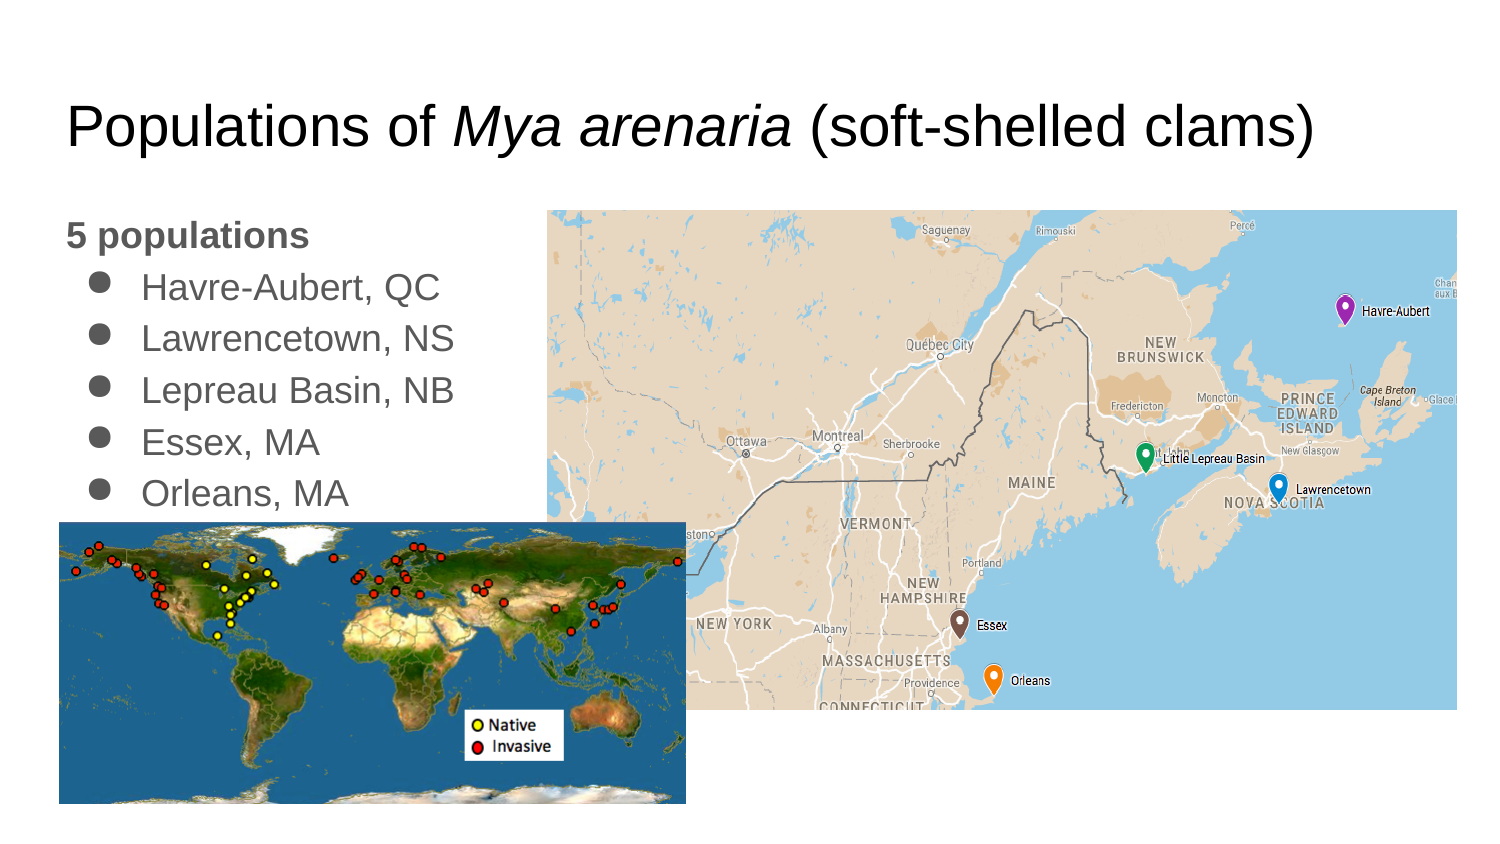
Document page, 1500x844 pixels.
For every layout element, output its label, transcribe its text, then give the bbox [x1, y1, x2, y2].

list 5 populations Havre-Aubert, QC Lawrencetown, NS Lepreau Basin, NB Essex, MA Orleans, MA [51, 189, 1449, 750]
picture [59, 210, 1457, 804]
title Populations of Mya arenaria (soft-shelled clams) [51, 72, 1449, 167]
